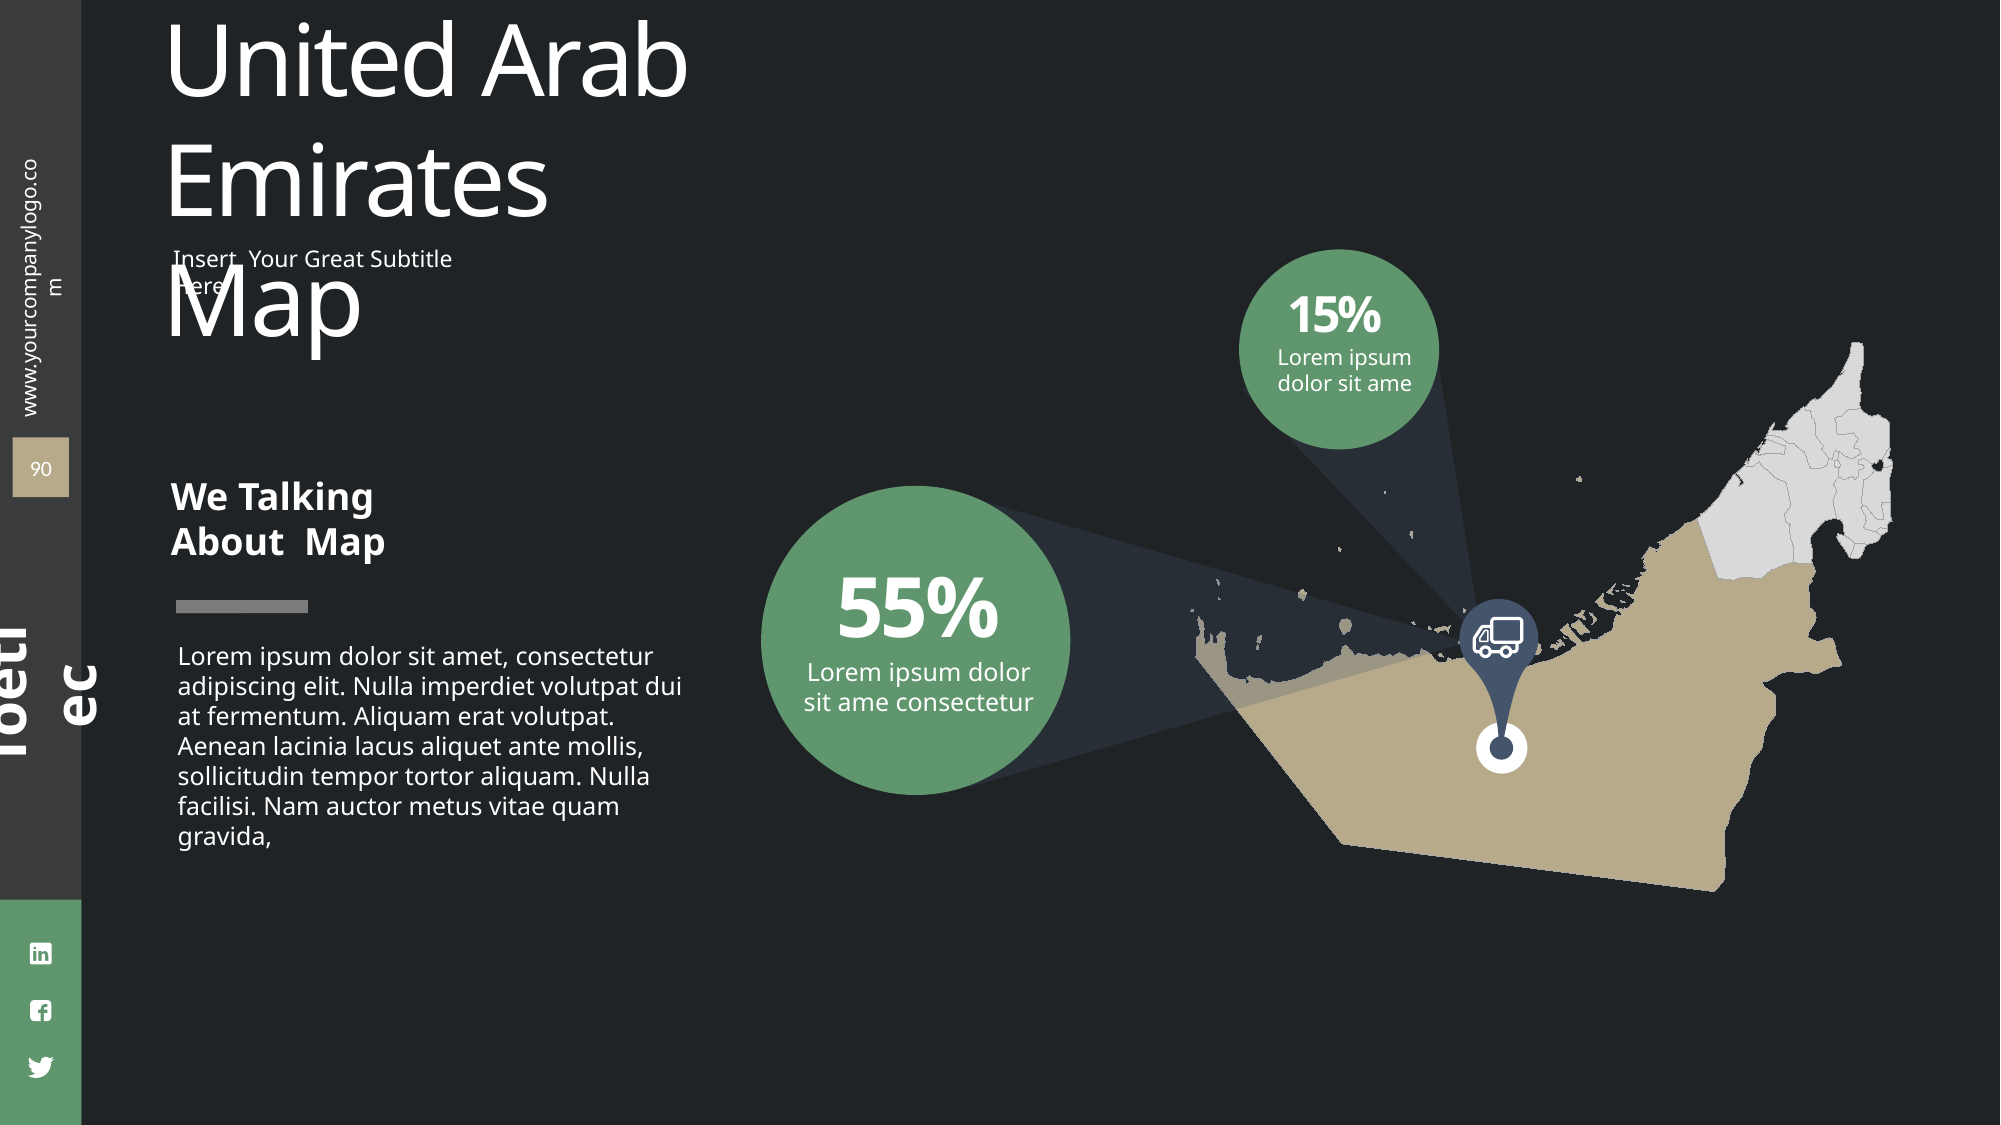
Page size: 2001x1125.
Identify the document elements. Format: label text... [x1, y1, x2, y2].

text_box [1472, 616, 1524, 659]
text_box Lorem ipsum dolor sit ame consectetur [777, 648, 1061, 724]
slide_number 90 [12, 437, 69, 498]
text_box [1436, 608, 1562, 774]
text_box [968, 500, 1190, 789]
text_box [176, 600, 309, 614]
text_box Insert Your Great Subtitle Here [158, 237, 512, 307]
text_box [1238, 248, 1440, 342]
text_box Lorem ipsum dolor sit amet, consectetur adipiscing elit. Nulla imperdiet volutpat dui at fermentum. Aliquam erat volutpat. Aenean lacinia lacus aliquet ante mollis, sollicitudin tempor tortor aliquam. Nulla facilisi. Nam auctor metus vitae quam gravida, [162, 633, 701, 858]
text_box 15% [1287, 281, 1383, 336]
text_box We Talking About Map [156, 453, 446, 583]
text_box [784, 724, 1047, 797]
text_box Lorem ipsum dolor sit ame [1249, 336, 1441, 342]
text_box 55% [836, 554, 1001, 648]
text_box United Arab Emirates Map [147, 116, 788, 236]
text_box [760, 484, 1072, 711]
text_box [1190, 342, 1893, 892]
